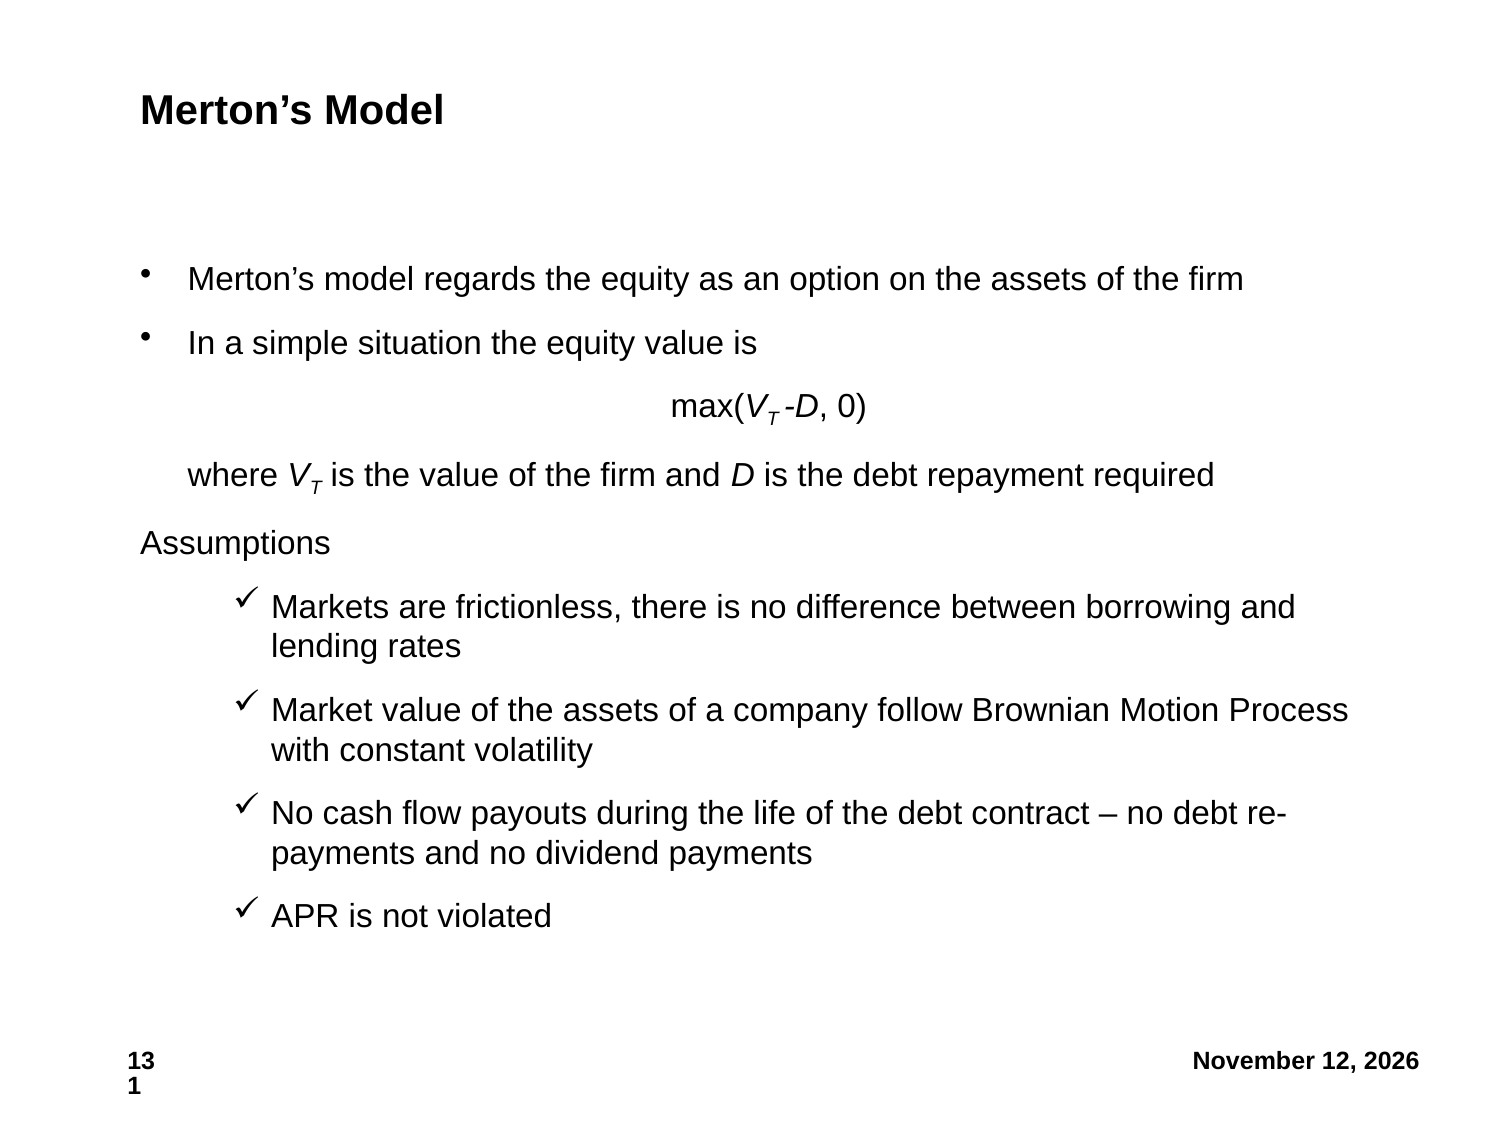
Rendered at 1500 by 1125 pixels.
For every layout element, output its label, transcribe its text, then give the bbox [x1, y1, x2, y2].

title Merton’s Model [124, 74, 1376, 226]
list Merton’s model regards the equity as an option on the assets of the firm In a simple situation the equity value is max(VT -D, 0) where VT is the value of the firm and D is the debt repayment required Assumptions Markets are frictionless, there is no difference between borrowing and lending rates Market value of the assets of a company follow Brownian Motion Process with constant volatility No cash flow payouts during the life of the debt contract – no debt re-payments and no dividend payments APR is not violated [124, 249, 1413, 1001]
